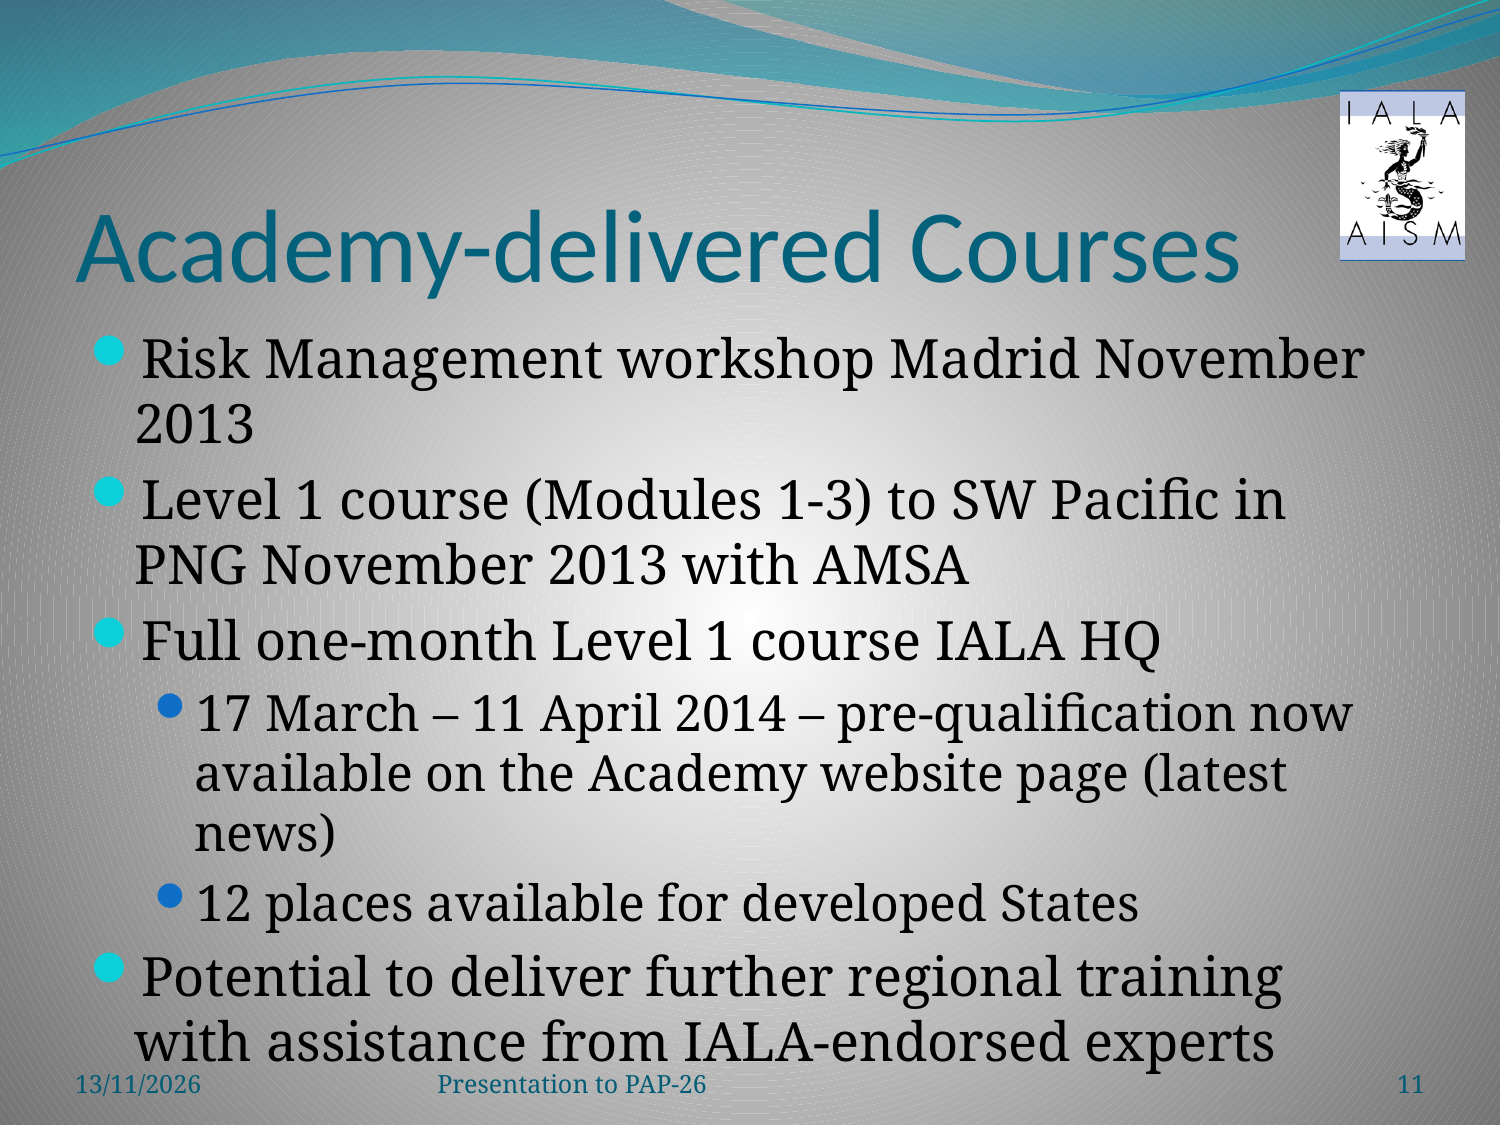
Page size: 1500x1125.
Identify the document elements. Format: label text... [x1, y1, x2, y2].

footer Presentation to PAP-26 [437, 1042, 988, 1103]
picture [1340, 90, 1465, 261]
list Risk Management workshop Madrid November 2013 Level 1 course (Modules 1-3) to SW Pacific in PNG November 2013 with AMSA Full one-month Level 1 course IALA HQ 17 March – 11 April 2014 – pre-qualification now available on the Academy website page (latest news) 12 places available for developed States Potential to deliver further regional training with assistance from IALA-endorsed experts [75, 317, 1425, 1038]
slide_number 11 [1299, 1042, 1425, 1103]
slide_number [75, 1042, 425, 1103]
title Academy-delivered Courses [75, 115, 1425, 303]
